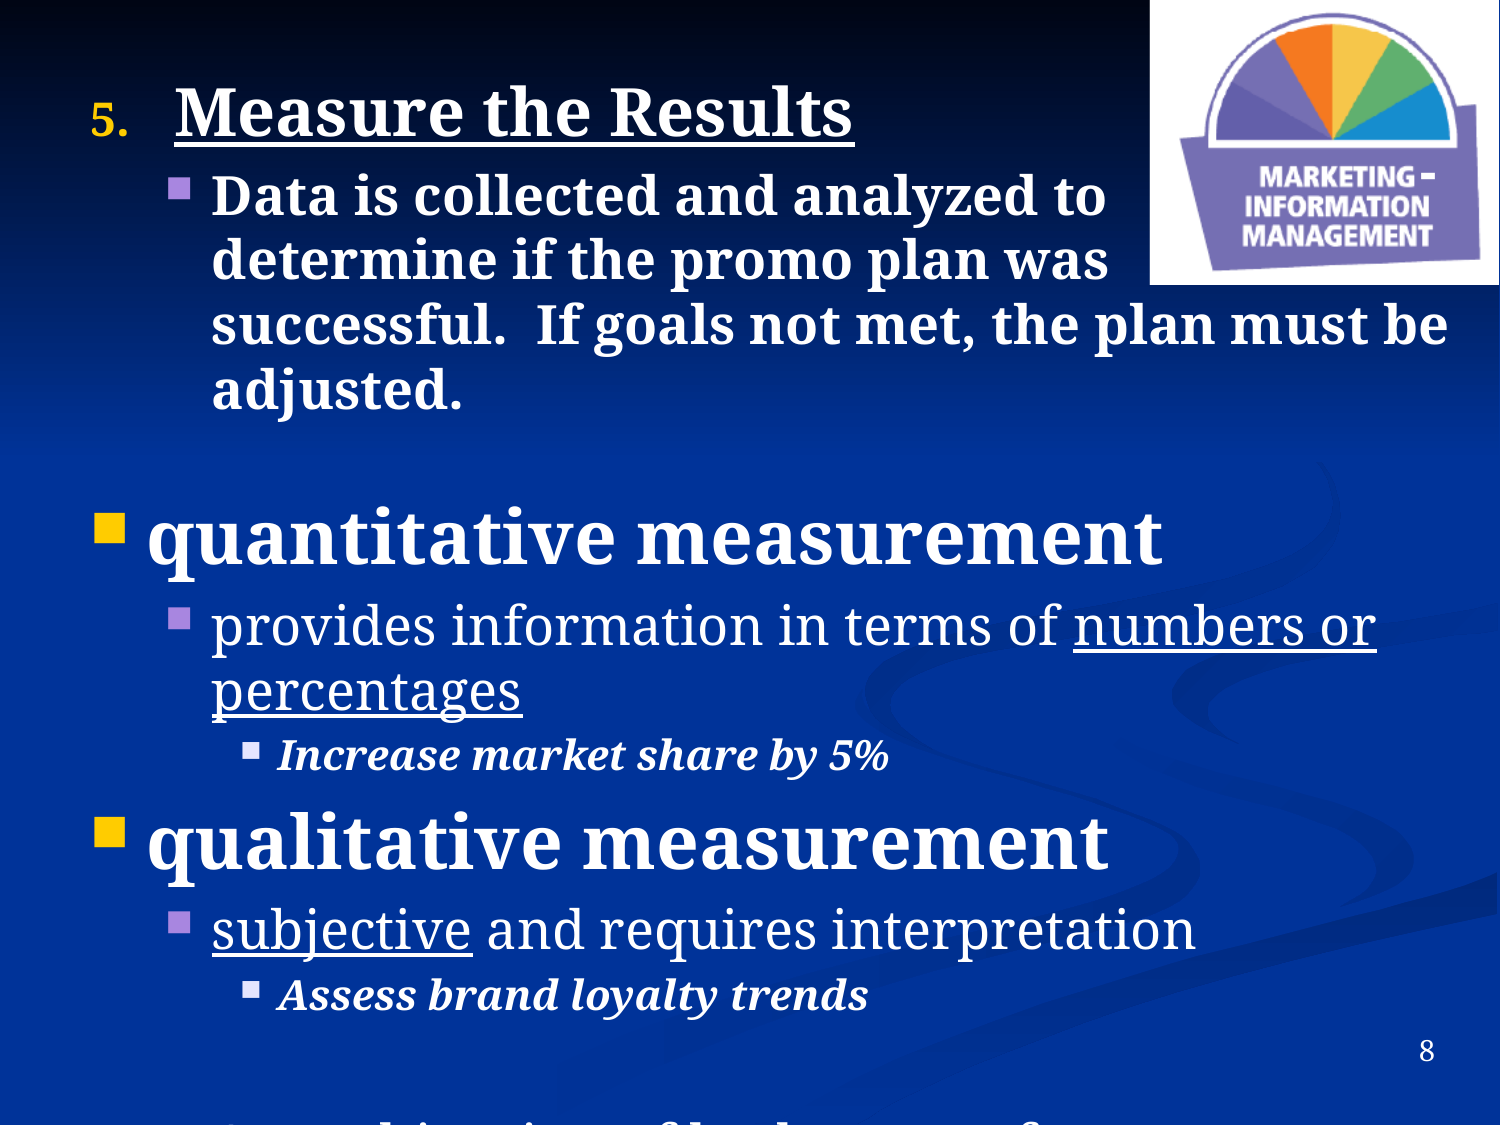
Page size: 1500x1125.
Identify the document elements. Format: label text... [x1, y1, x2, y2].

text_box [124, 149, 1144, 263]
picture [1149, 0, 1500, 287]
text_box 8 [1137, 1024, 1450, 1103]
list Measure the Results Data is collected and analyzed to determine if the promo plan was successful. If goals not met, the plan must be adjusted. quantitative measurement provides information in terms of numbers or percentages Increase market share by 5% qualitative measurement subjective and requires interpretation Assess brand loyalty trends A combination of both types of measurements is useful in determining the success of a promotional plan. [74, 62, 1500, 988]
